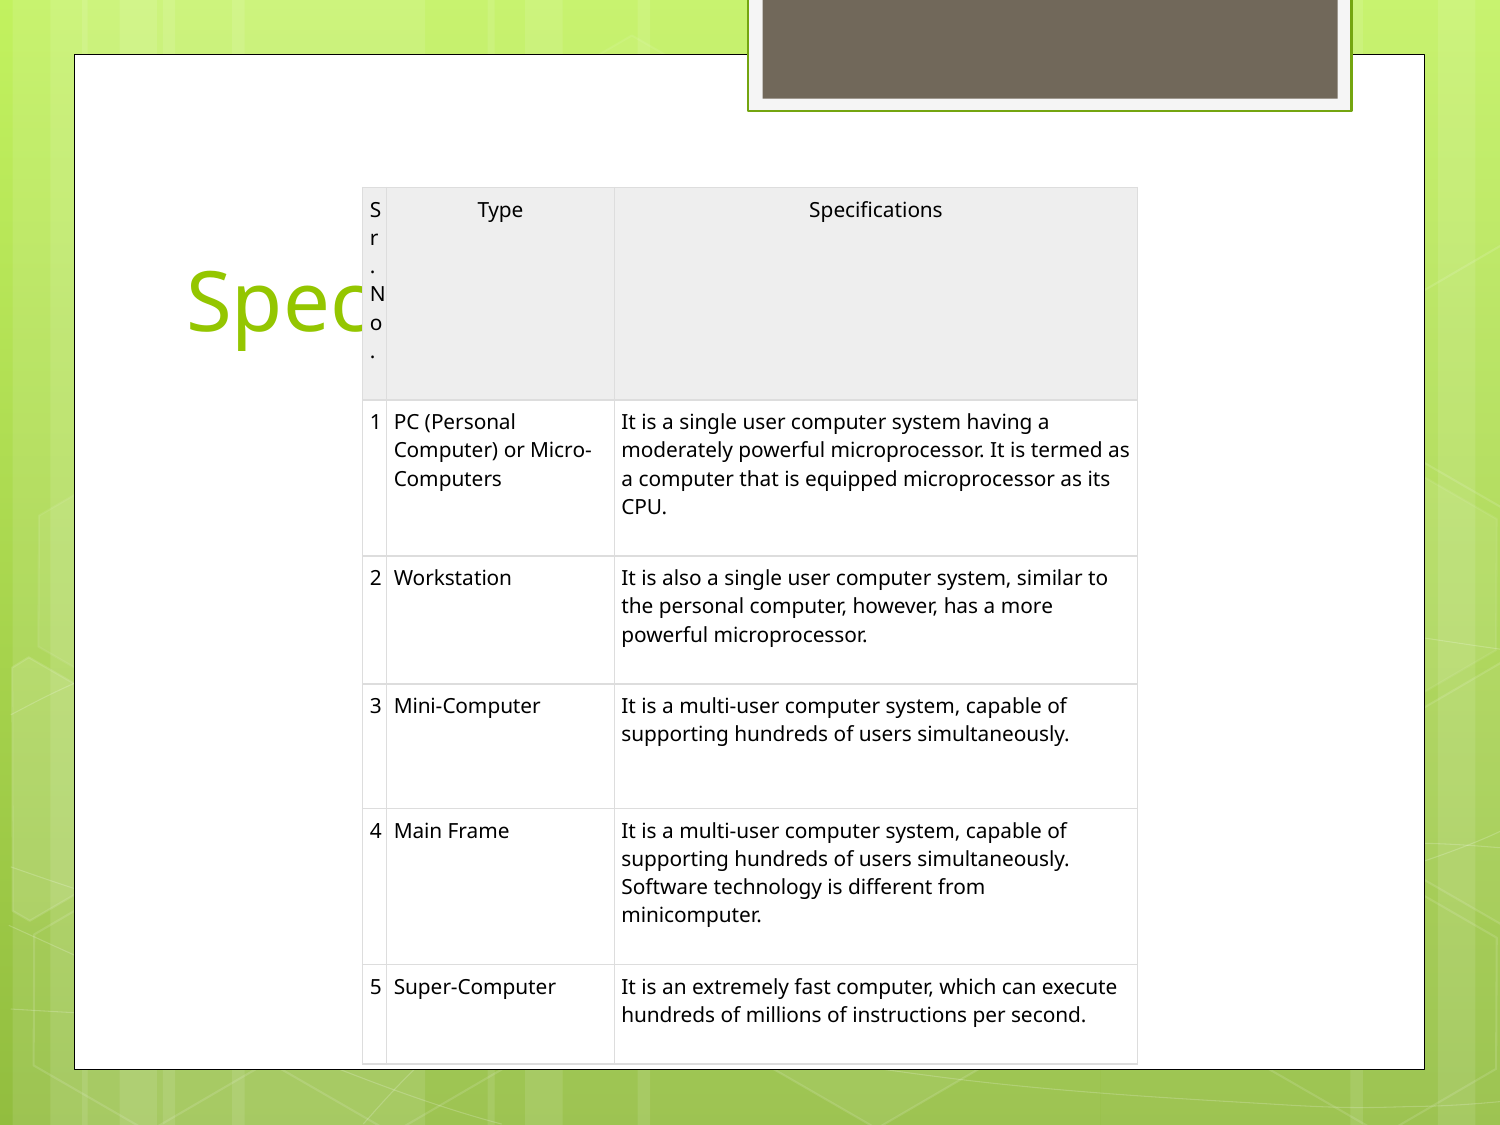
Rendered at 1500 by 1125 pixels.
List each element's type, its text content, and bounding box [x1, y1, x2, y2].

table_cell It is also a single user computer system, similar to the personal computer, however, has a more powerful microprocessor. [615, 557, 1137, 683]
table_header Specifications [615, 188, 1137, 399]
table_cell Main Frame [387, 809, 614, 964]
table_cell It is a multi-user computer system, capable of supporting hundreds of users simultaneously. Software technology is different from minicomputer. [615, 809, 1137, 964]
table_cell Super-Computer [387, 965, 614, 1063]
table_cell It is an extremely fast computer, which can execute hundreds of millions of instructions per second. [615, 965, 1137, 1063]
table_cell PC (Personal Computer) or Micro-Computers [387, 401, 614, 555]
table_header Type [387, 188, 614, 399]
table_cell It is a single user computer system having a moderately powerful microprocessor. It is termed as a computer that is equipped microprocessor as its CPU. [615, 401, 1137, 555]
table_cell 4 [363, 809, 386, 964]
table_header Sr.No. [363, 188, 386, 399]
table_cell Mini-Computer [387, 685, 614, 808]
table_cell 2 [363, 557, 386, 683]
table_cell Workstation [387, 557, 614, 683]
table_cell 5 [363, 965, 386, 1063]
table_cell 1 [363, 401, 386, 555]
table_cell It is a multi-user computer system, capable of supporting hundreds of users simultaneously. [615, 685, 1137, 808]
title Specifications [171, 168, 1324, 357]
table_cell 3 [363, 685, 386, 808]
